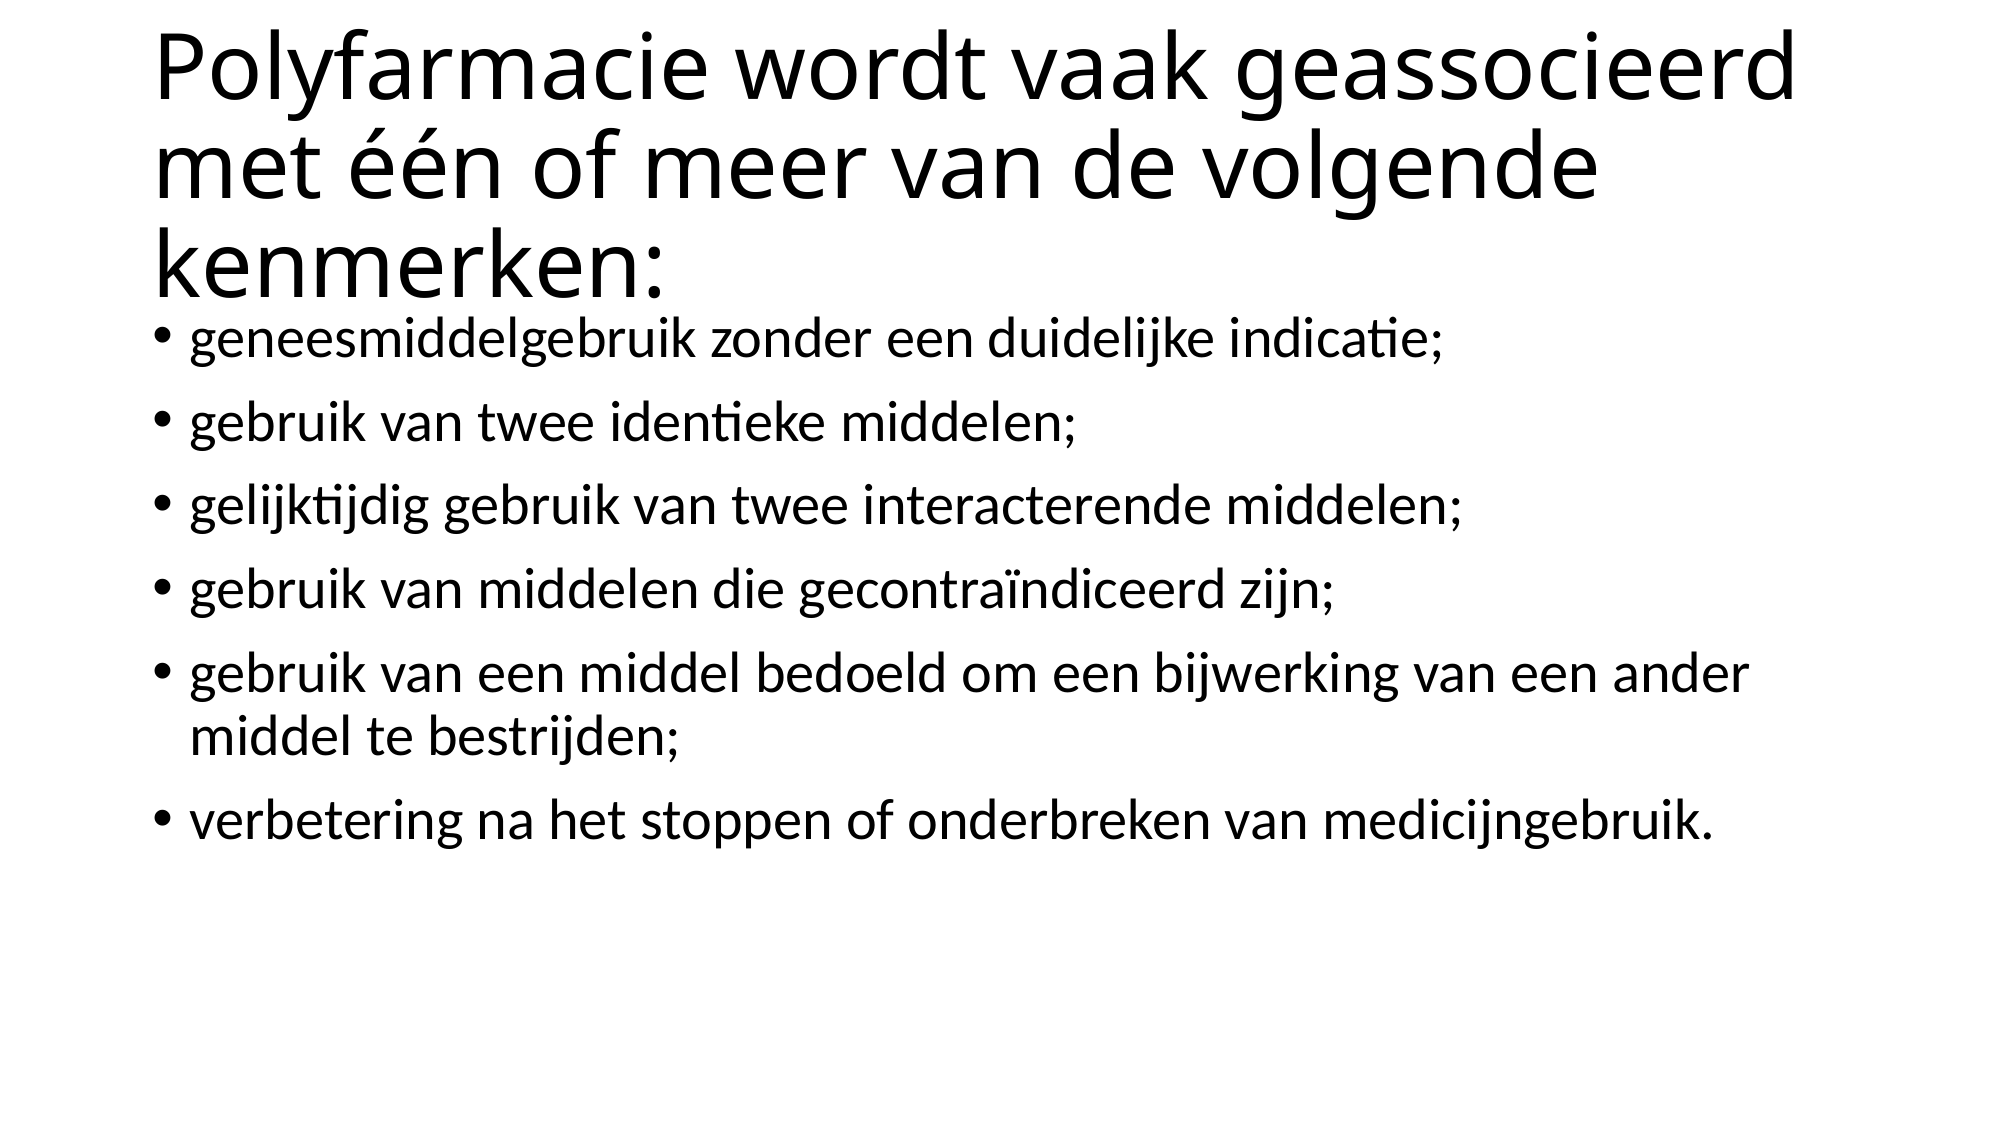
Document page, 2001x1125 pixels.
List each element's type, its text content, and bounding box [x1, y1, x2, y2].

list geneesmiddelgebruik zonder een duidelijke indicatie; gebruik van twee identieke middelen; gelijktijdig gebruik van twee interacterende middelen; gebruik van middelen die gecontraïndiceerd zijn; gebruik van een middel bedoeld om een bijwerking van een ander middel te bestrijden; verbetering na het stoppen of onderbreken van medicijngebruik. [137, 299, 1863, 1014]
title Polyfarmacie wordt vaak geassocieerd met één of meer van de volgende kenmerken: [137, 59, 1863, 278]
